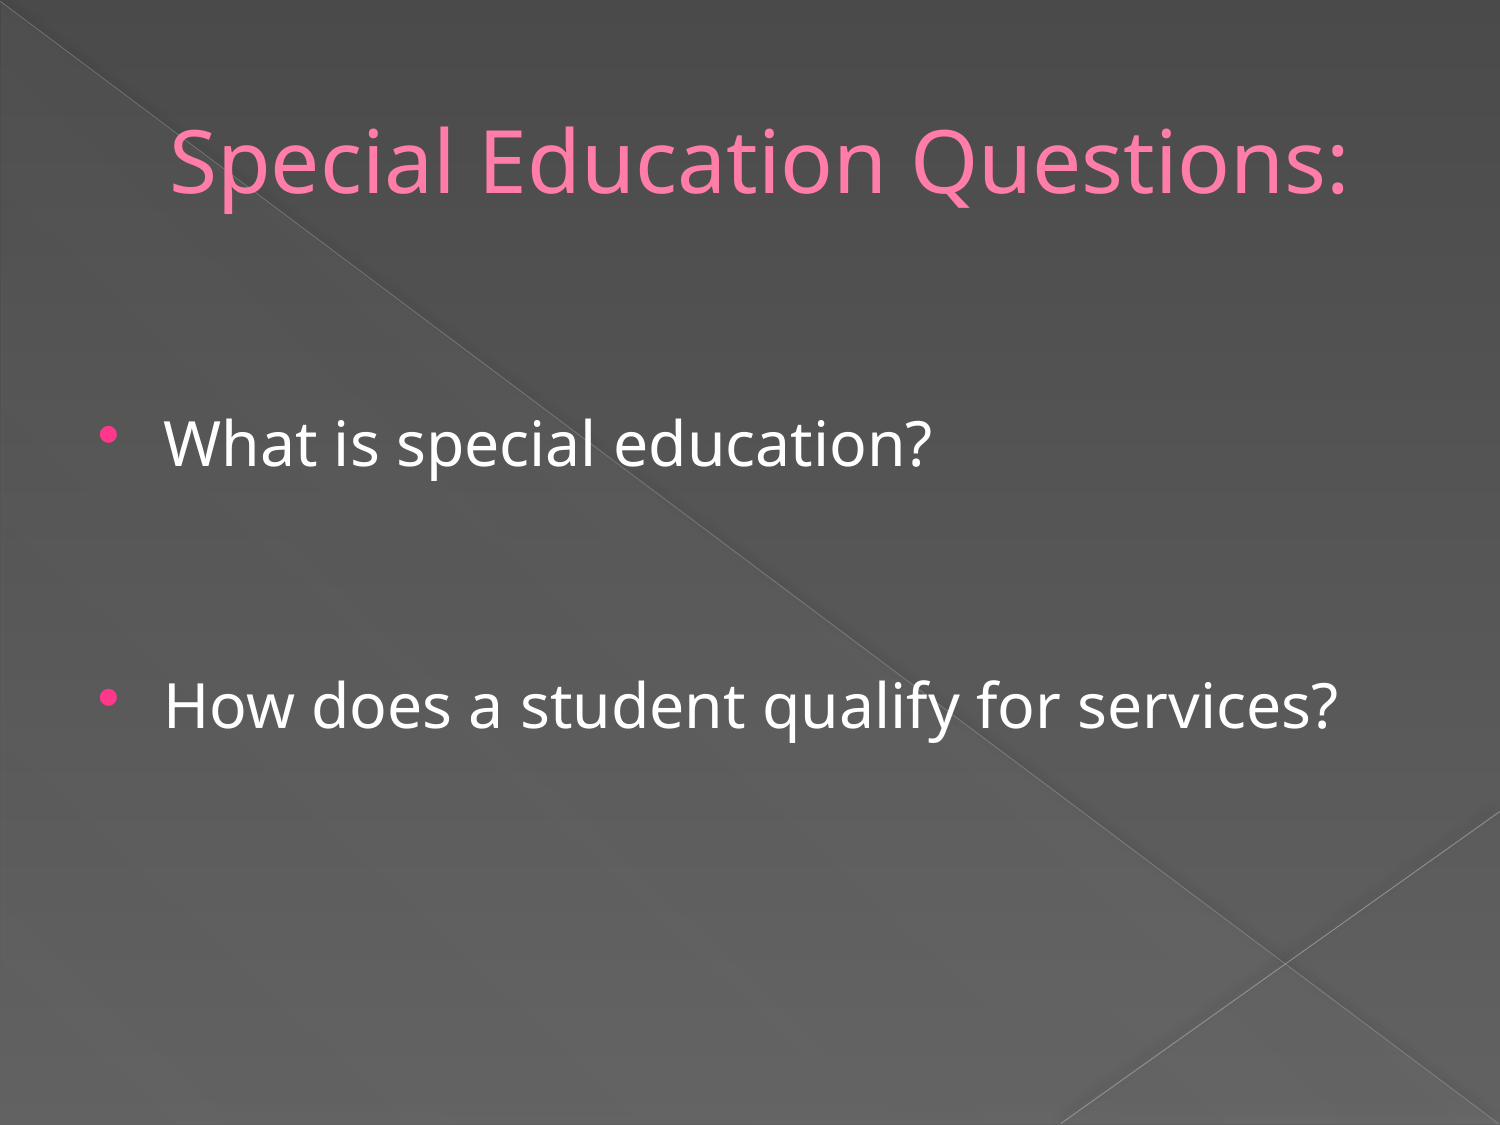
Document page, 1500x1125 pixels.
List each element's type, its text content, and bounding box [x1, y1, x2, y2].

title Special Education Questions: [75, 43, 1425, 274]
list What is special education? How does a student qualify for services? [75, 308, 1425, 1059]
